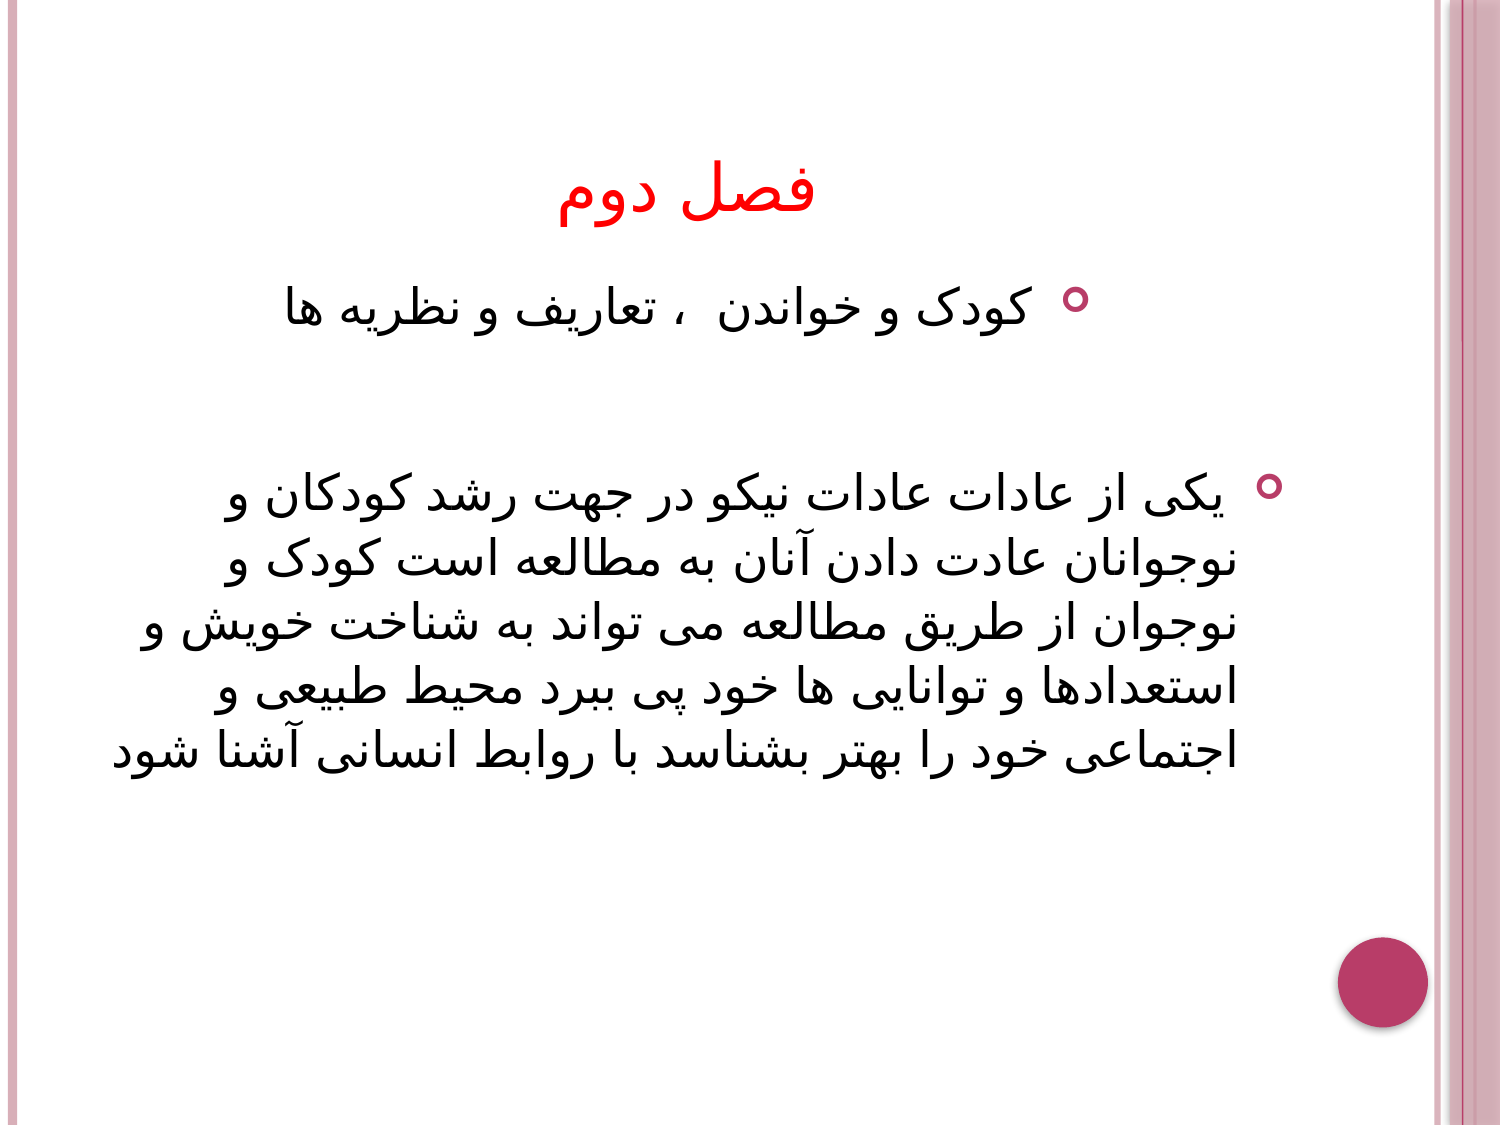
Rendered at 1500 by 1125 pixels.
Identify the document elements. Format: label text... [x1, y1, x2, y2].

list کودک و خواندن ، تعاریف و نظریه ها یکی از عادات عادات نیکو در جهت رشد کودکان و نوجوانان عادت دادن آنان به مطالعه است کودک و نوجوان از طریق مطالعه می تواند به شناخت خویش و استعدادها و توانایی ها خود پی ببرد محیط طبیعی و اجتماعی خود را بهتر بشناسد با روابط انسانی آشنا شود [75, 262, 1300, 1062]
title فصل دوم [75, 45, 1300, 233]
